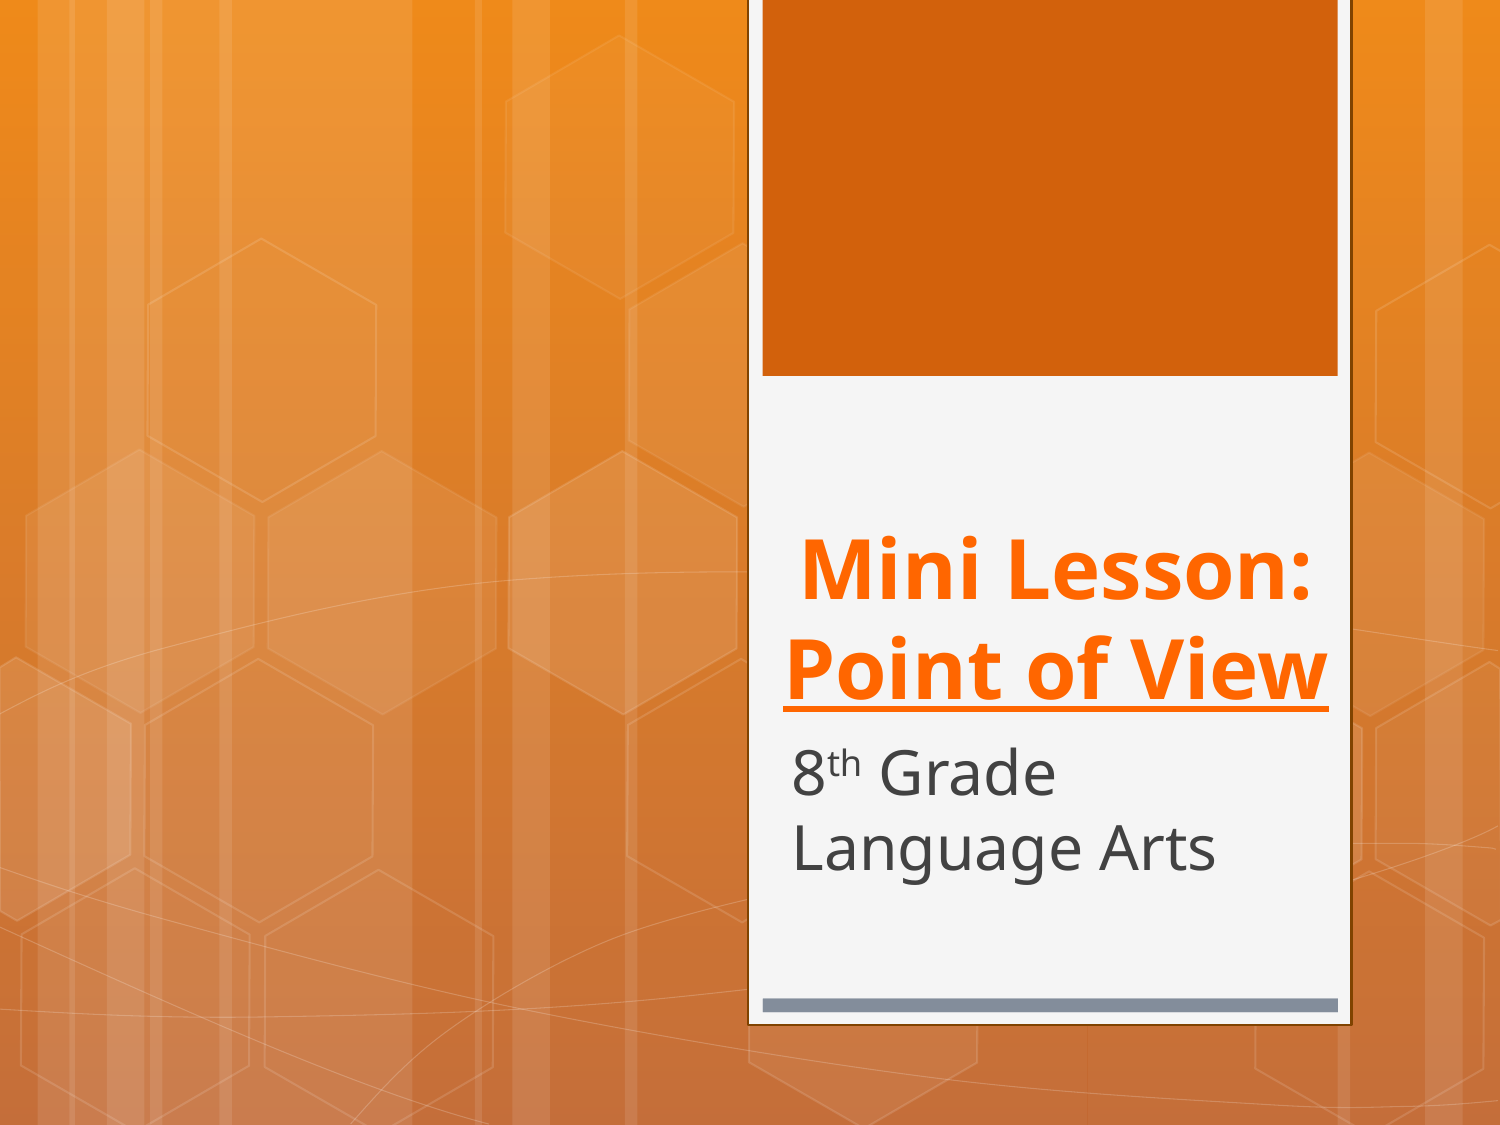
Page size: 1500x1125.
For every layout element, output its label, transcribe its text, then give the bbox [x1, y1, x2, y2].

subtitle 8th Grade Language Arts [776, 725, 1320, 933]
title Mini Lesson: Point of View [750, 444, 1363, 724]
